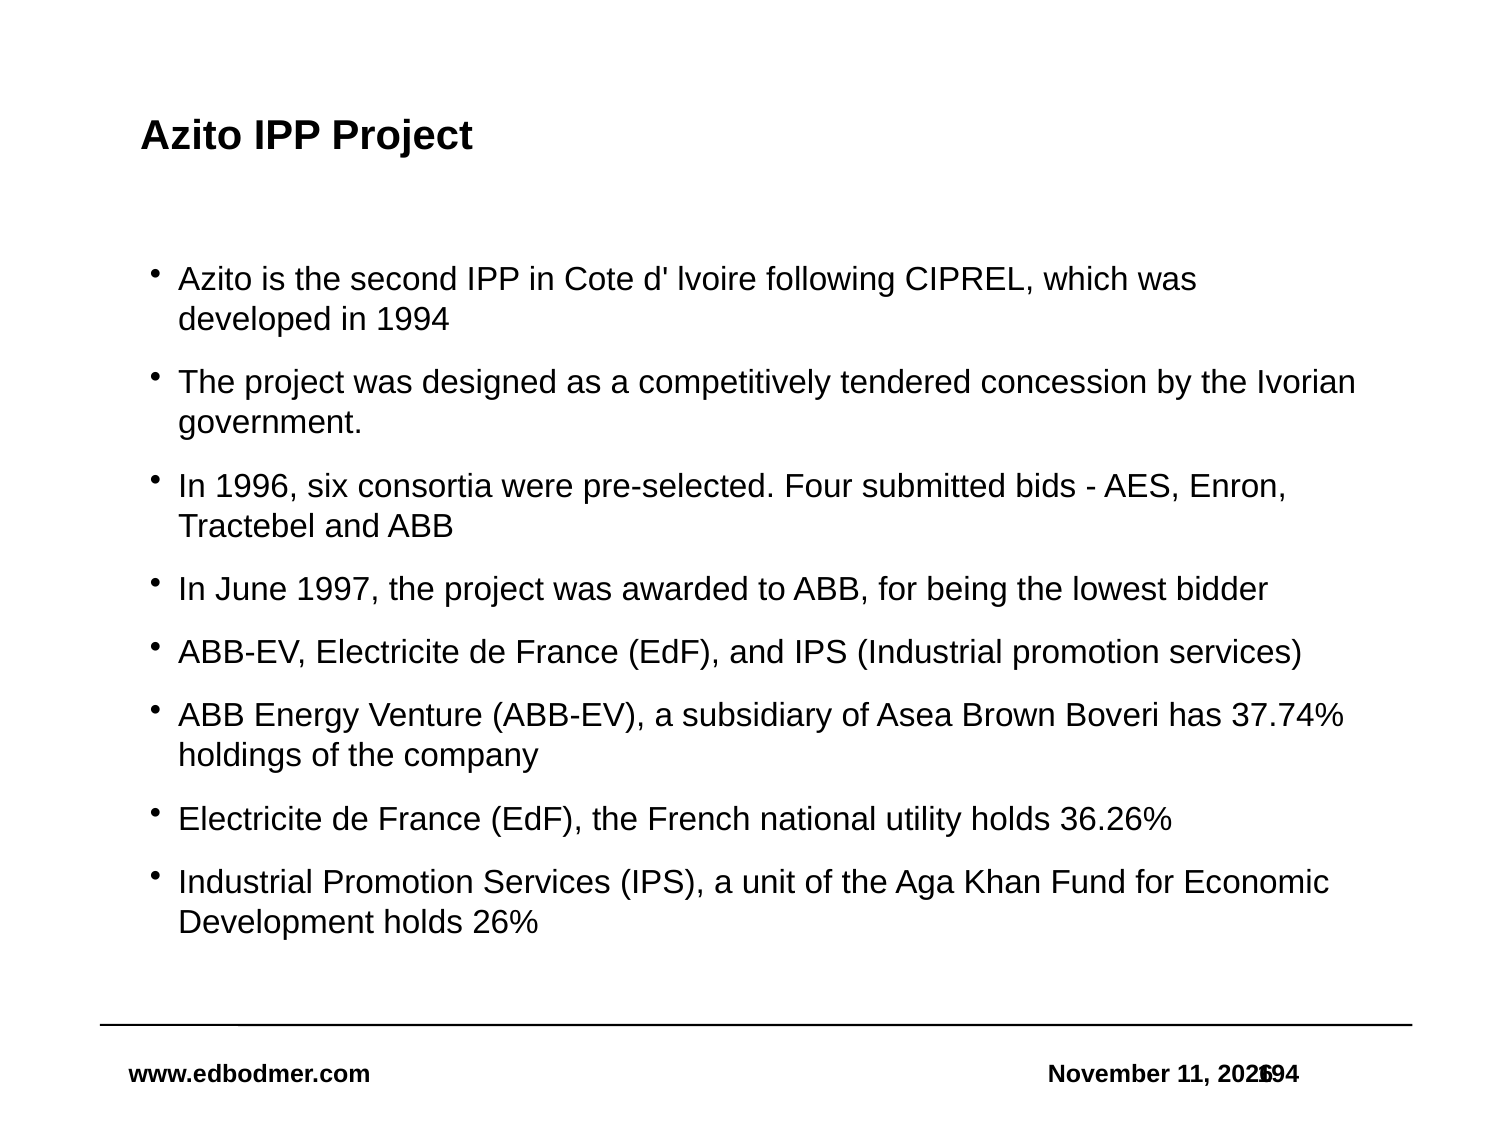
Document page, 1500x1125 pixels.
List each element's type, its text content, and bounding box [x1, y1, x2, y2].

list Azito is the second IPP in Cote d' lvoire following CIPREL, which was developed in 1994 The project was designed as a competitively tendered concession by the Ivorian government. In 1996, six consortia were pre-selected. Four submitted bids - AES, Enron, Tractebel and ABB In June 1997, the project was awarded to ABB, for being the lowest bidder ABB-EV, Electricite de France (EdF), and IPS (Industrial promotion services) ABB Energy Venture (ABB-EV), a subsidiary of Asea Brown Boveri has 37.74% holdings of the company Electricite de France (EdF), the French national utility holds 36.26% Industrial Promotion Services (IPS), a unit of the Aga Khan Fund for Economic Development holds 26% [124, 249, 1376, 1001]
title Azito IPP Project [124, 99, 1288, 226]
